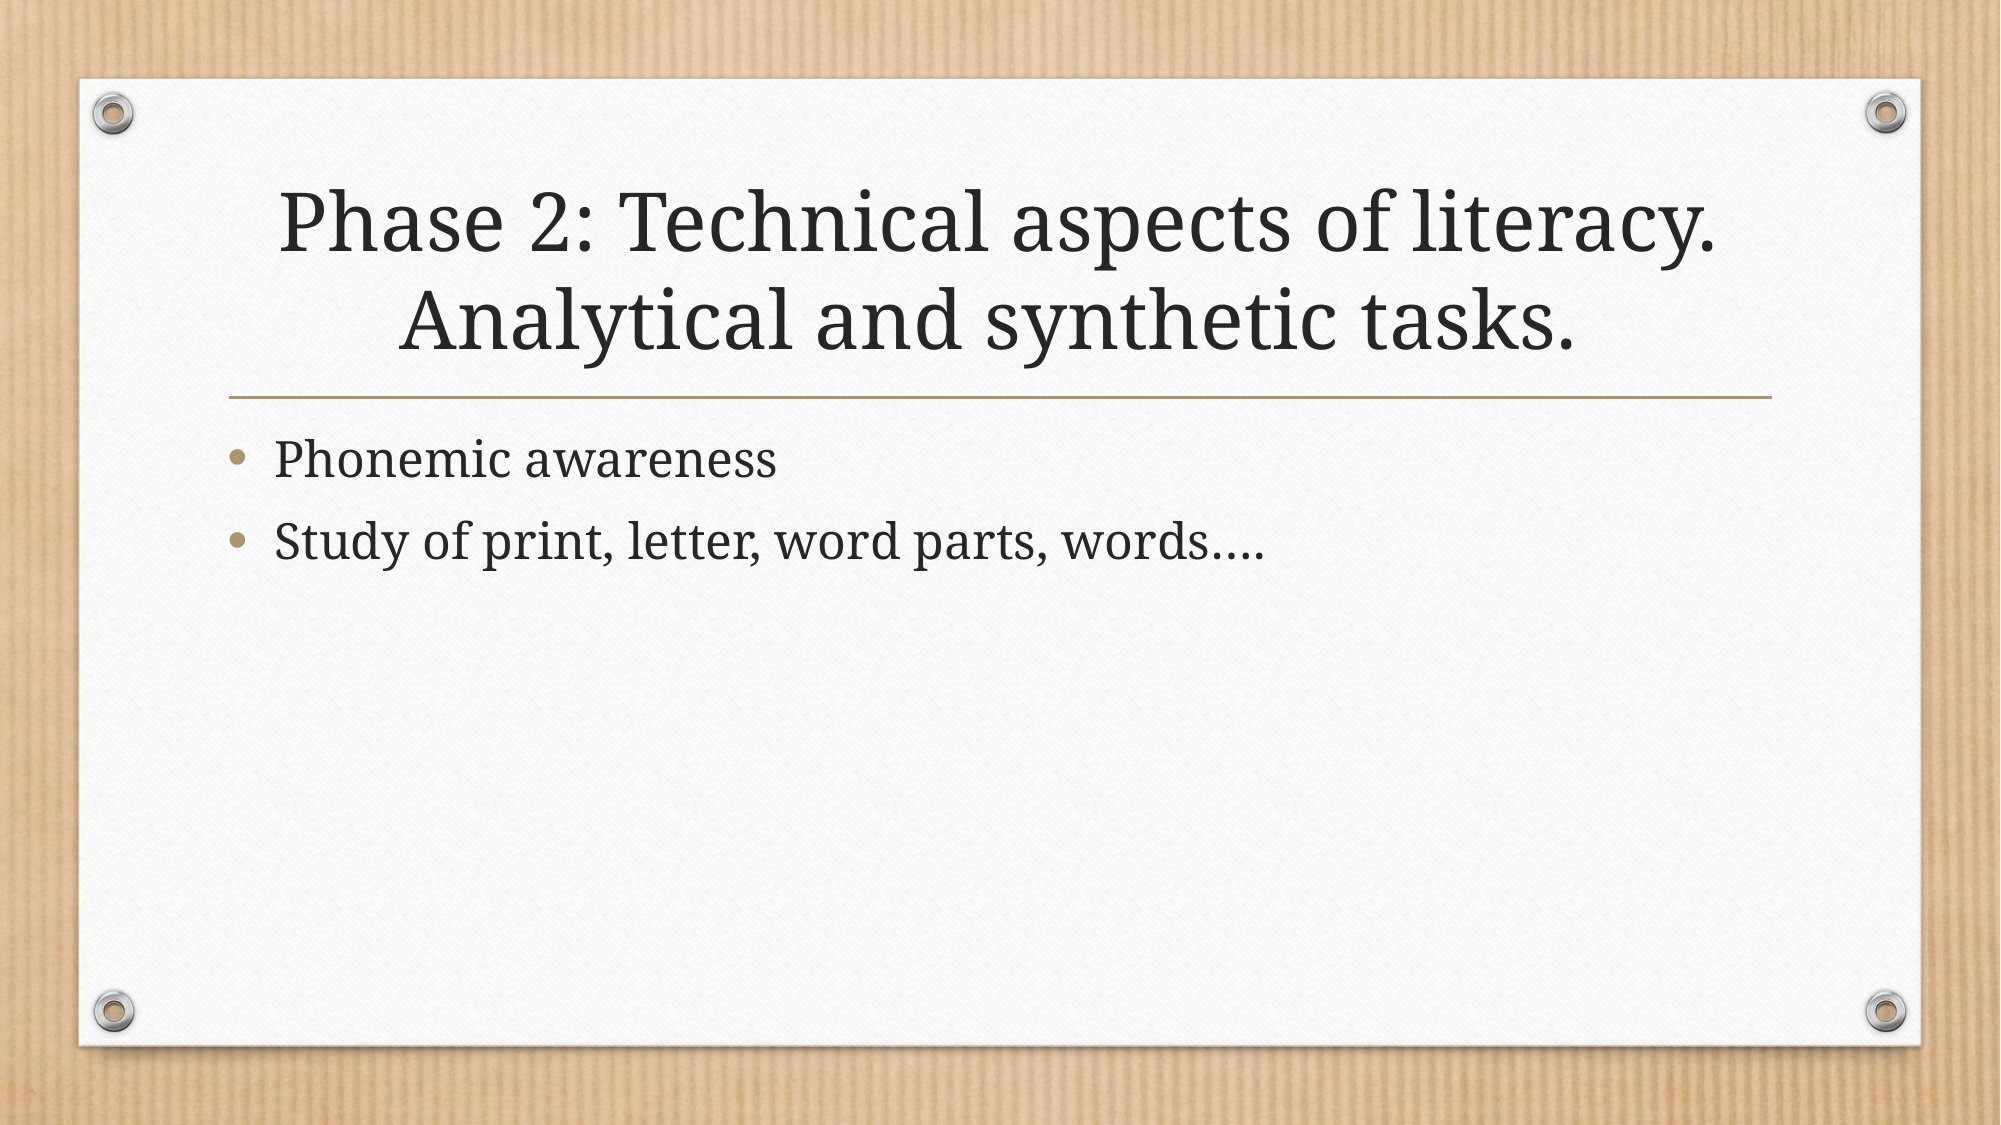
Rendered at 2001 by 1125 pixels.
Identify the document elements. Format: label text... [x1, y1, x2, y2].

picture [0, 0, 2001, 1125]
list Phonemic awareness Study of print, letter, word parts, words…. [212, 419, 1788, 964]
title Phase 2: Technical aspects of literacy. Analytical and synthetic tasks. [212, 161, 1788, 375]
